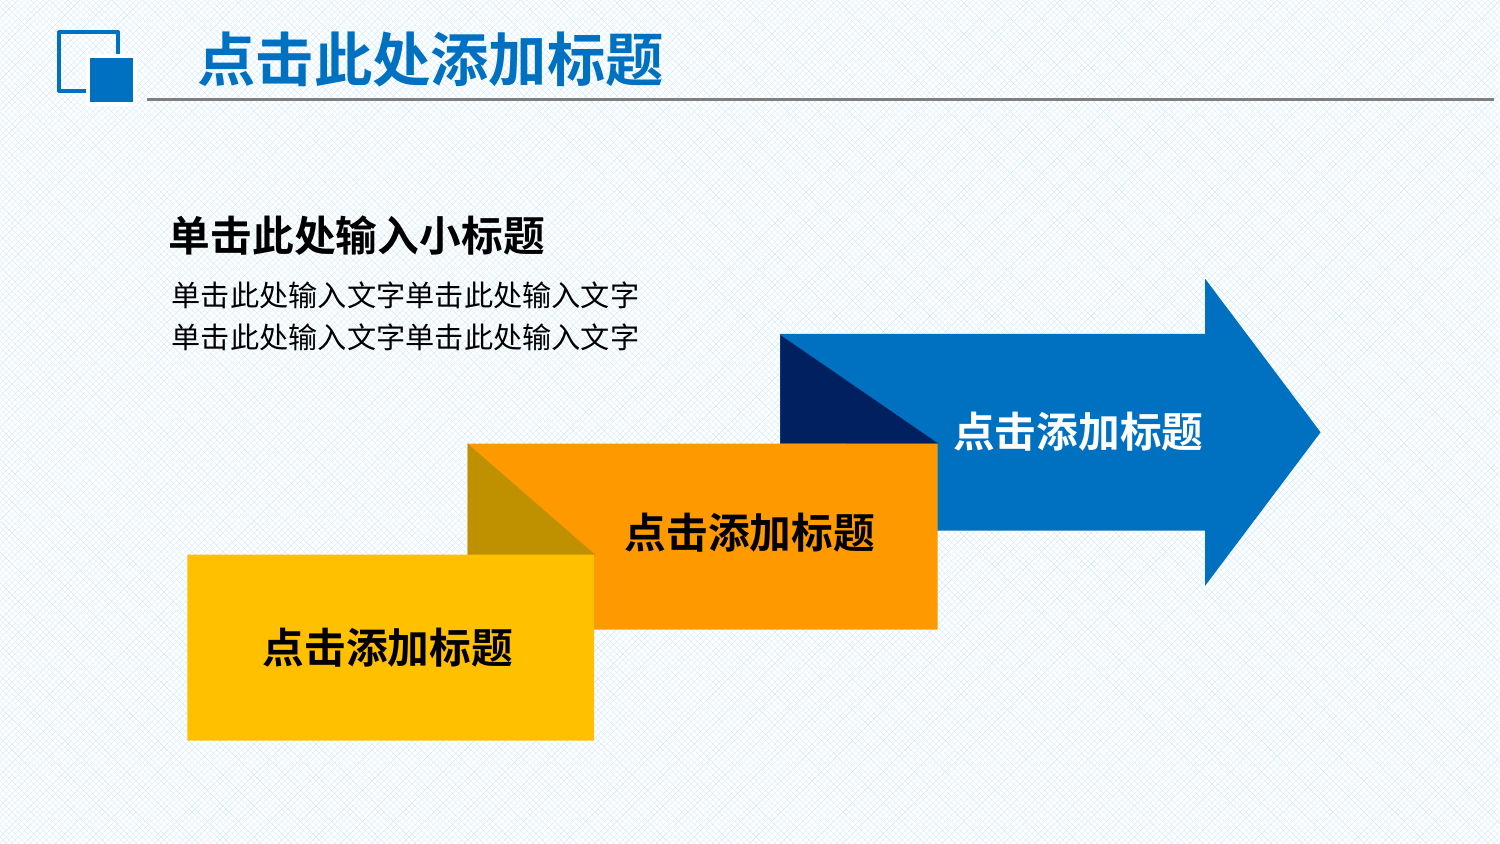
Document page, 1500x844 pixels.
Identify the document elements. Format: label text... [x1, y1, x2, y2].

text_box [467, 443, 938, 630]
text_box 单击此处输入小标题 [169, 200, 580, 260]
text_box [57, 30, 120, 93]
text_box 单击此处输入文字单击此处输入文字 单击此处输入文字单击此处输入文字 [156, 262, 691, 404]
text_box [779, 278, 1321, 587]
text_box [86, 54, 137, 106]
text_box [187, 554, 595, 741]
text_box 点击此处添加标题 [183, 15, 1500, 109]
